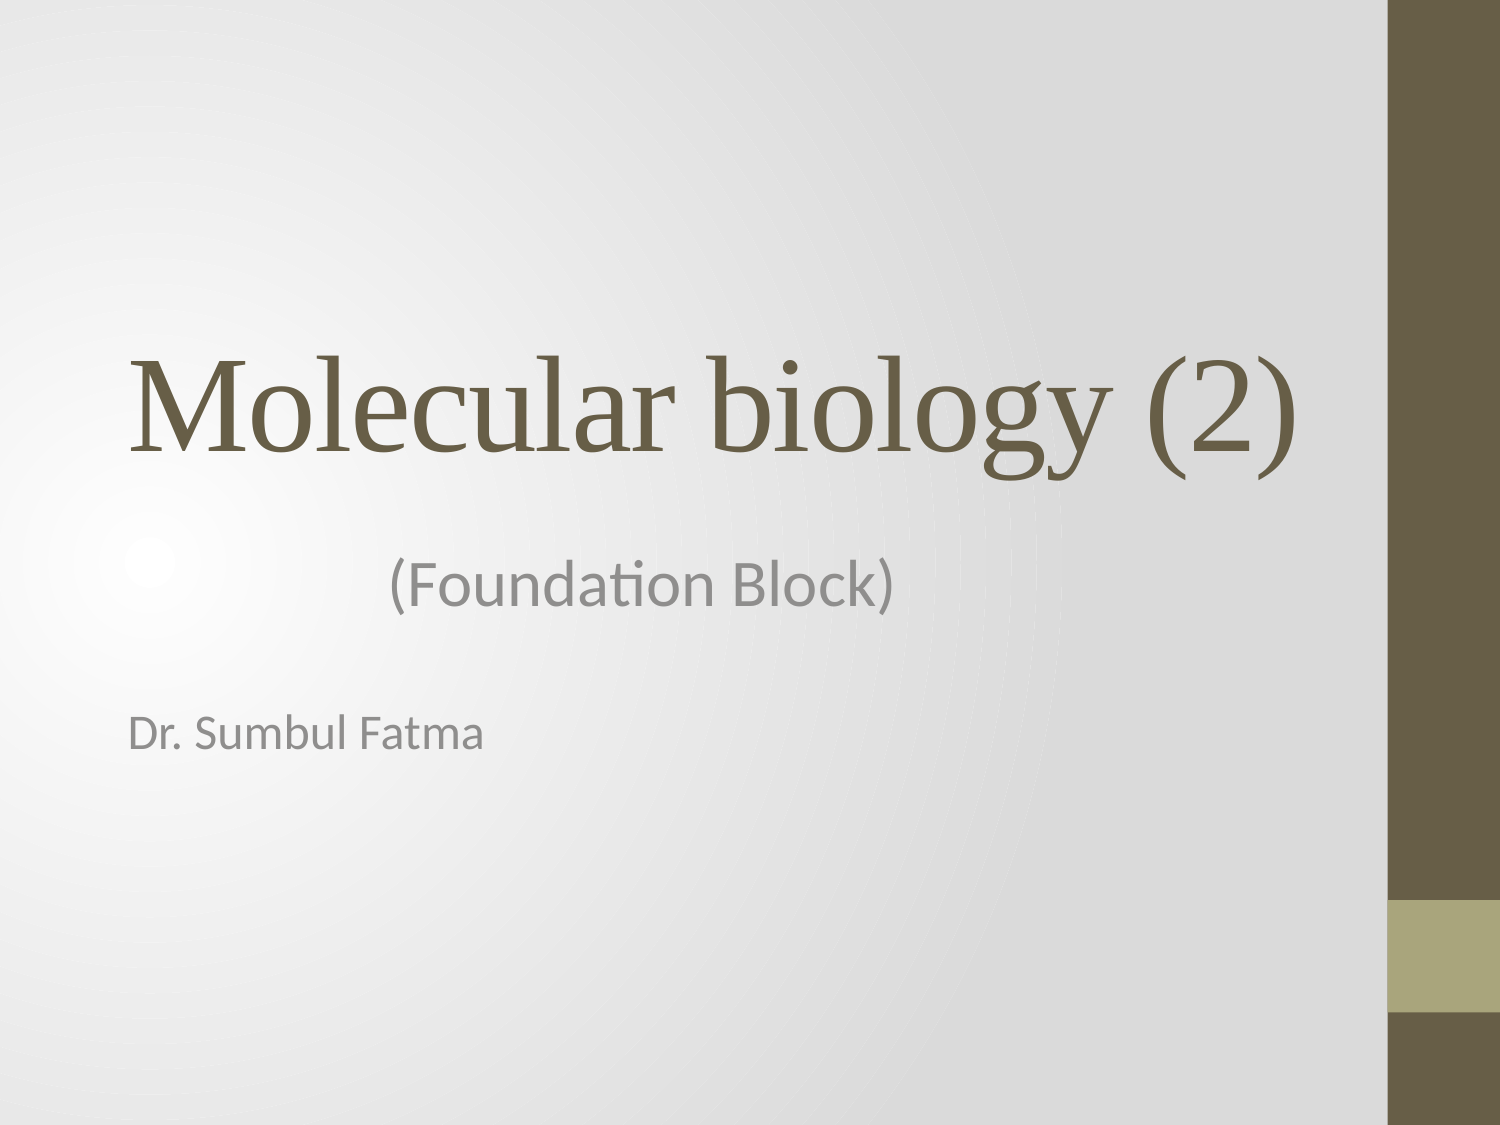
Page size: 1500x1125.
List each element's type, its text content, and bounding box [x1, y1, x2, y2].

subtitle (Foundation Block) Dr. Sumbul Fatma [112, 532, 1173, 911]
title Molecular biology (2) [112, 60, 1350, 487]
